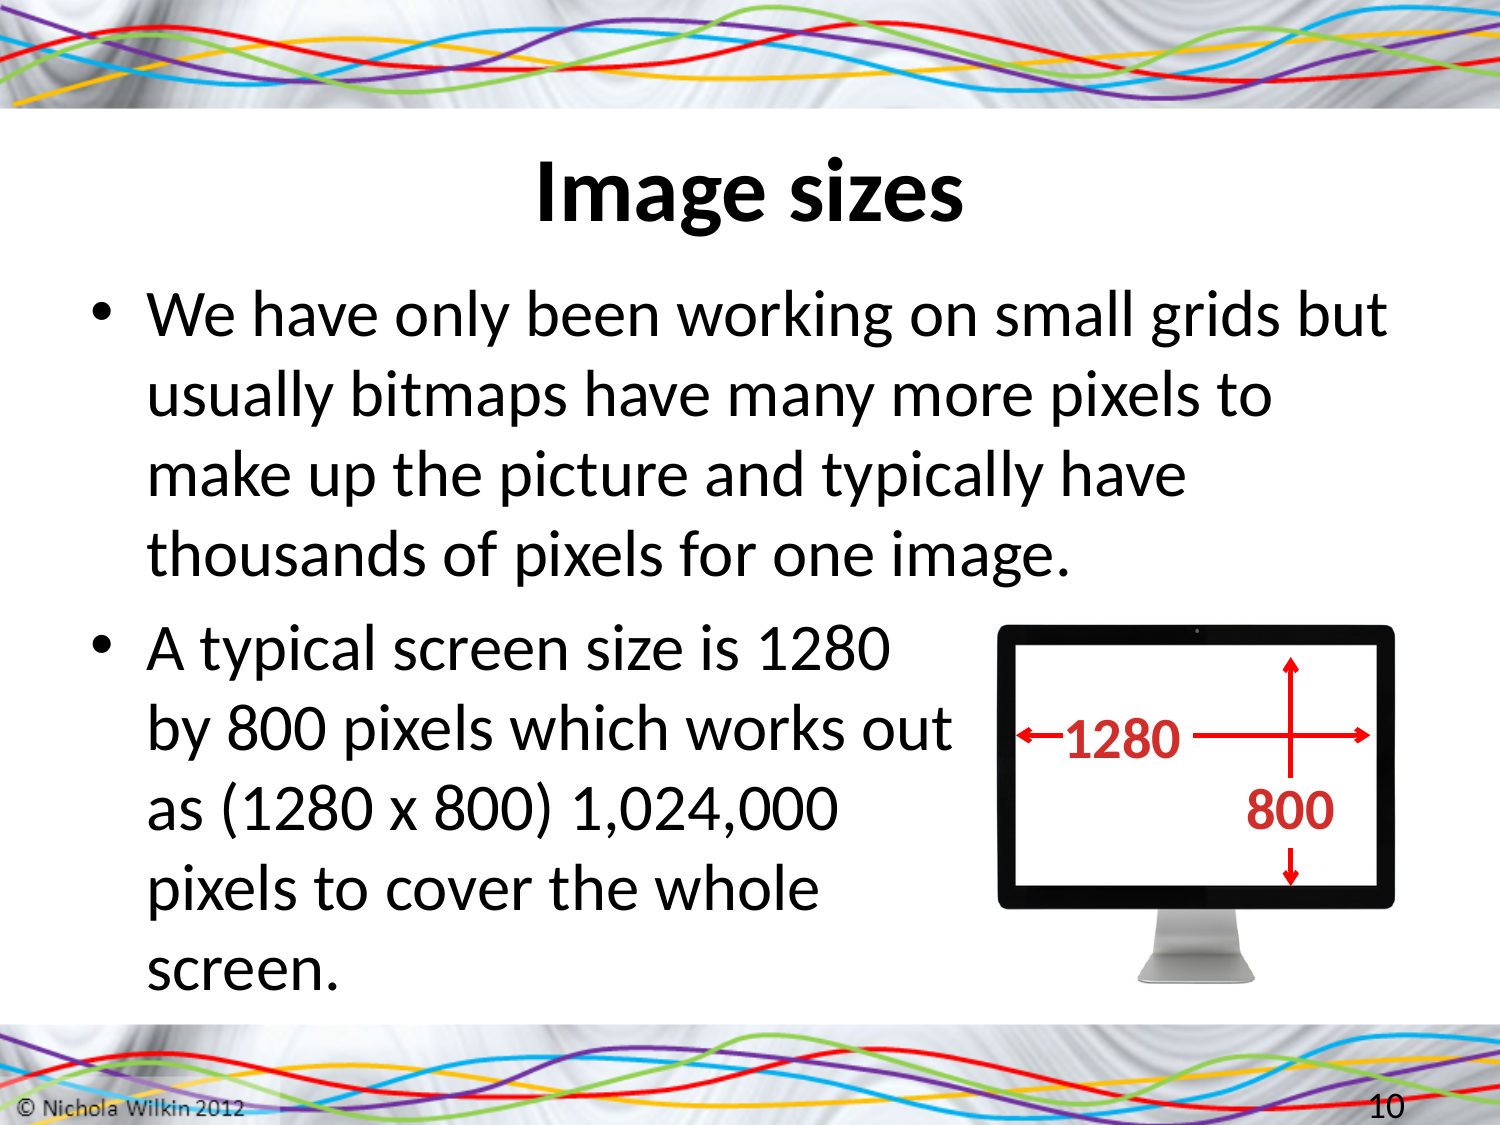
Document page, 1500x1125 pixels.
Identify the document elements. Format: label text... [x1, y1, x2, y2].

picture [0, 0, 1500, 1125]
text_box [974, 597, 1424, 1006]
title Image sizes [75, 113, 1425, 256]
slide_number 10 [1352, 1074, 1465, 1125]
list We have only been working on small grids but usually bitmaps have many more pixels to make up the picture and typically have thousands of pixels for one image. A typical screen size is 1280 by 800 pixels which works out as (1280 x 800) 1,024,000 pixels to cover the whole screen. [75, 262, 1425, 1024]
